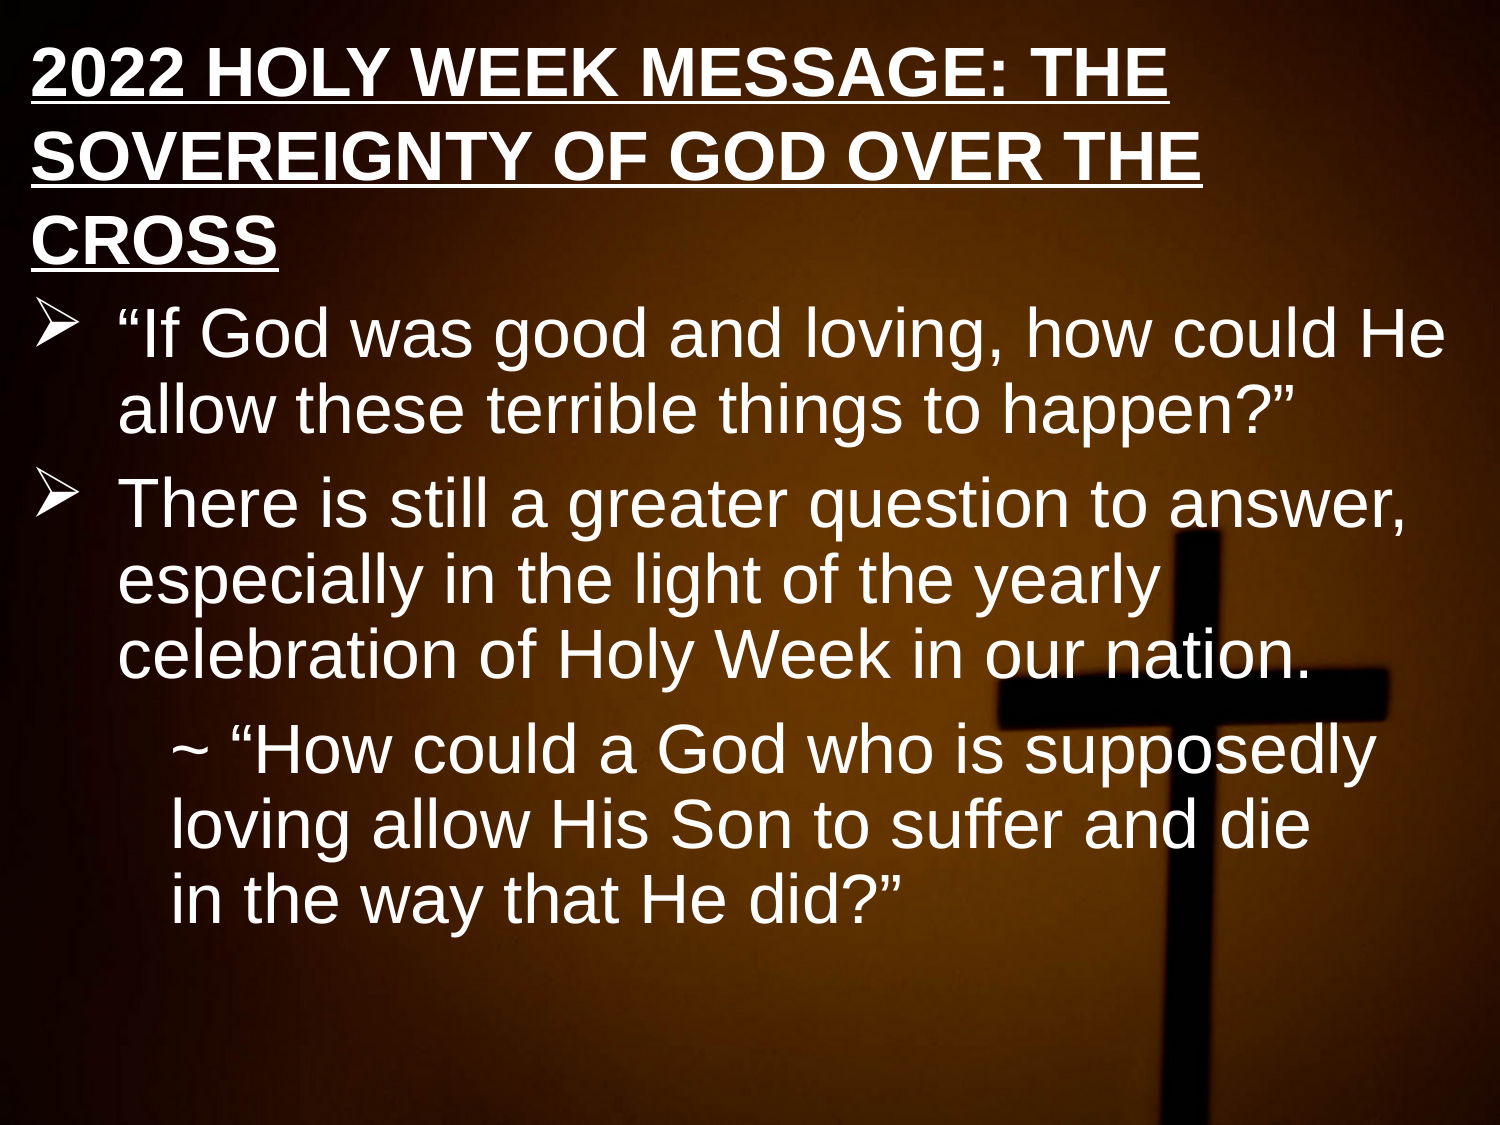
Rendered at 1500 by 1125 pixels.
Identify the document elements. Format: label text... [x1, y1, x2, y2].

picture [0, 0, 1500, 1125]
subtitle 2022 HOLY WEEK MESSAGE: THE SOVEREIGNTY OF GOD OVER THE CROSS “If God was good and loving, how could He allow these terrible things to happen?” There is still a greater question to answer, especially in the light of the yearly celebration of Holy Week in our nation. ~ “How could a God who is supposedly loving allow His Son to suffer and die in the way that He did?” [15, 19, 1483, 1110]
